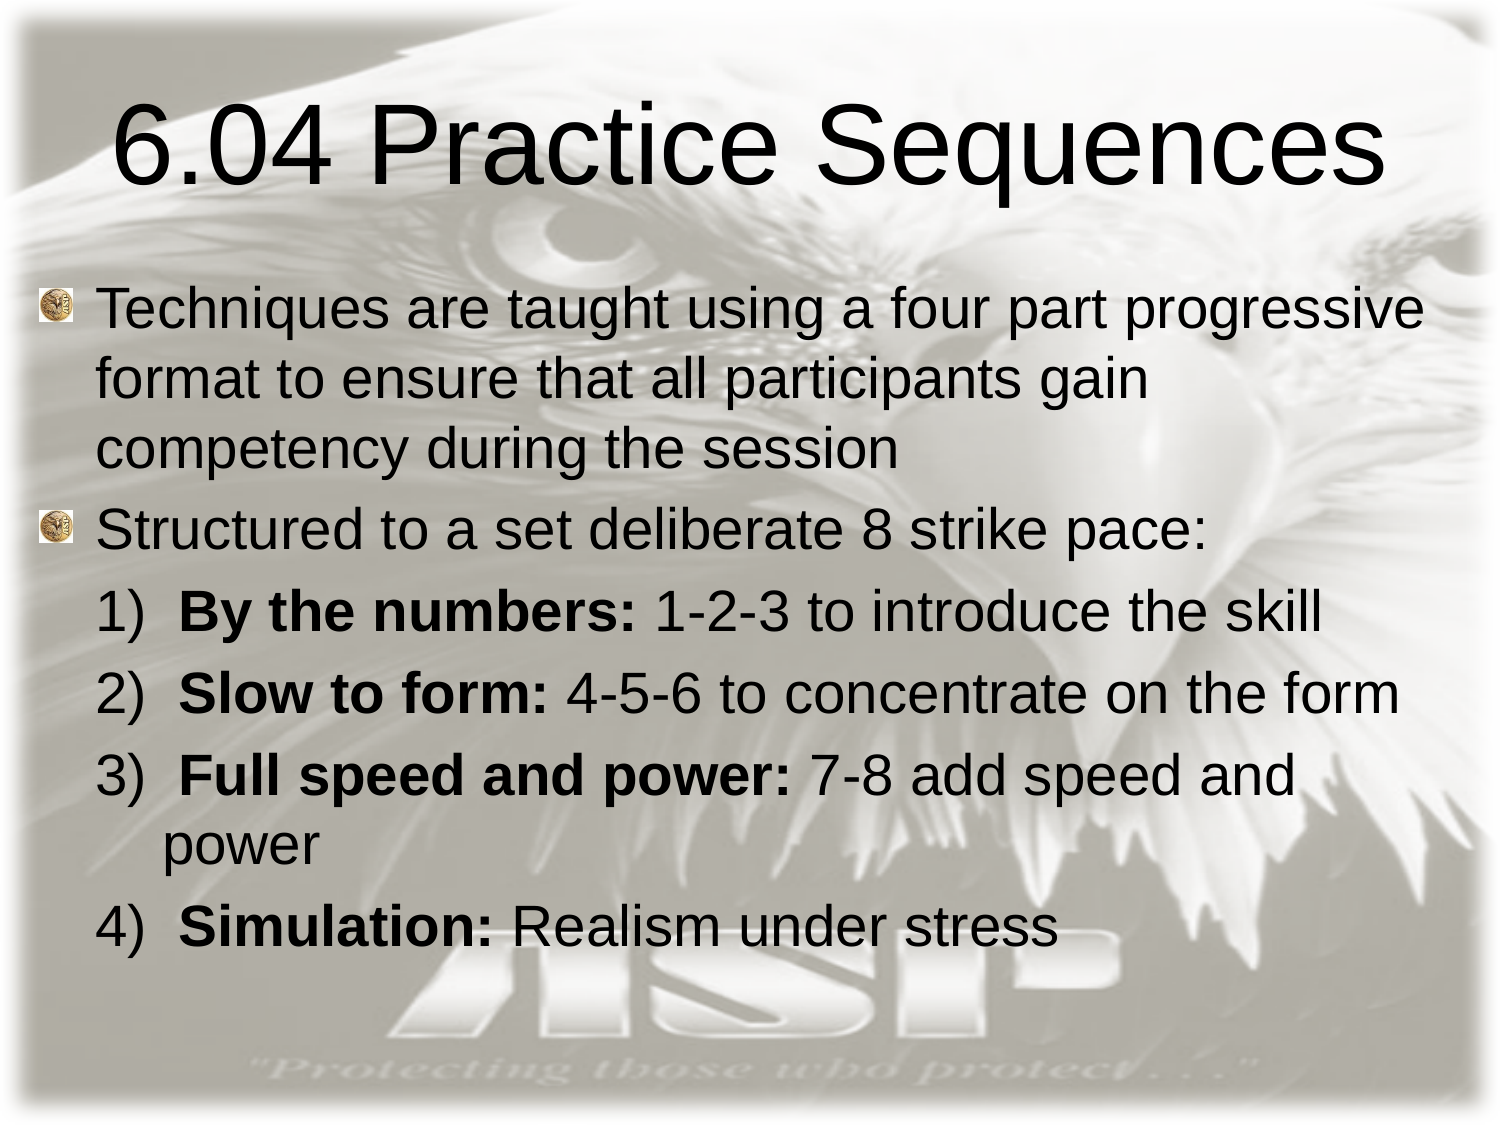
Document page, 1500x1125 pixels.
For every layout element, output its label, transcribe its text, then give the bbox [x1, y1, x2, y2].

title 6.04 Practice Sequences [75, 45, 1425, 233]
picture [39, 510, 73, 543]
list Techniques are taught using a four part progressive format to ensure that all participants gain competency during the session Structured to a set deliberate 8 strike pace: By the numbers: 1-2-3 to introduce the skill Slow to form: 4-5-6 to concentrate on the form Full speed and power: 7-8 add speed and power Simulation: Realism under stress [24, 262, 1463, 1006]
picture [39, 288, 73, 322]
